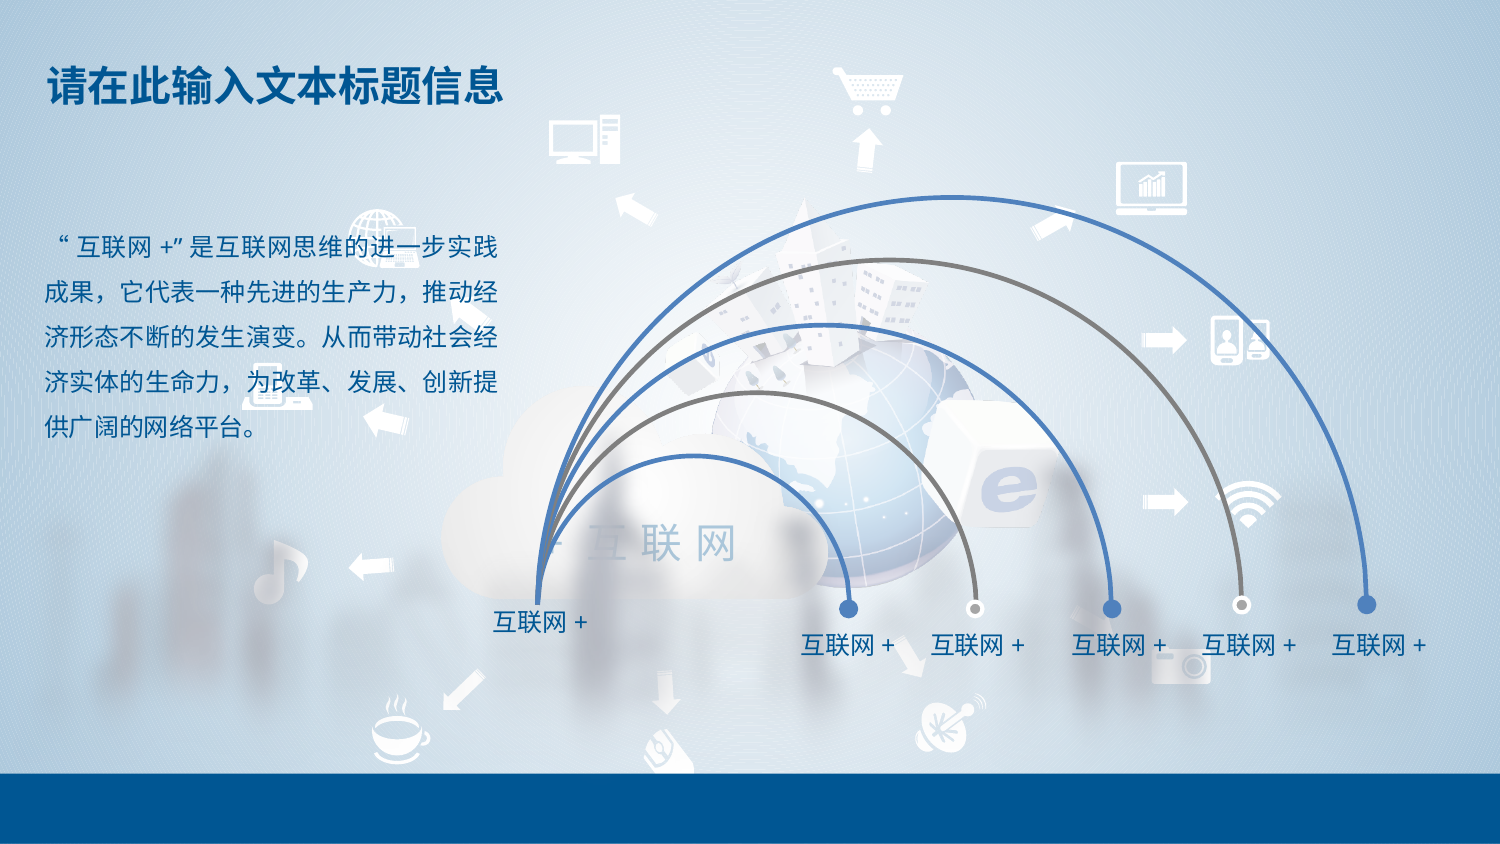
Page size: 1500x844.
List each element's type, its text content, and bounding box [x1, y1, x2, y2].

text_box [537, 197, 1375, 617]
text_box 互联网+ [1057, 626, 1182, 668]
text_box 互联网+ [1187, 626, 1312, 668]
text_box 互联网+ [785, 626, 911, 668]
text_box “互联网+”是互联网思维的进一步实践成果，它代表一种先进的生产力，推动经济形态不断的发生演变。从而带动社会经济实体的生命力，为改革、发展、创新提供广阔的网络平台。 [29, 209, 514, 449]
text_box 互联网+ [915, 626, 1040, 668]
text_box 互联网+ [478, 599, 603, 644]
text_box 互联网+ [1316, 622, 1442, 668]
